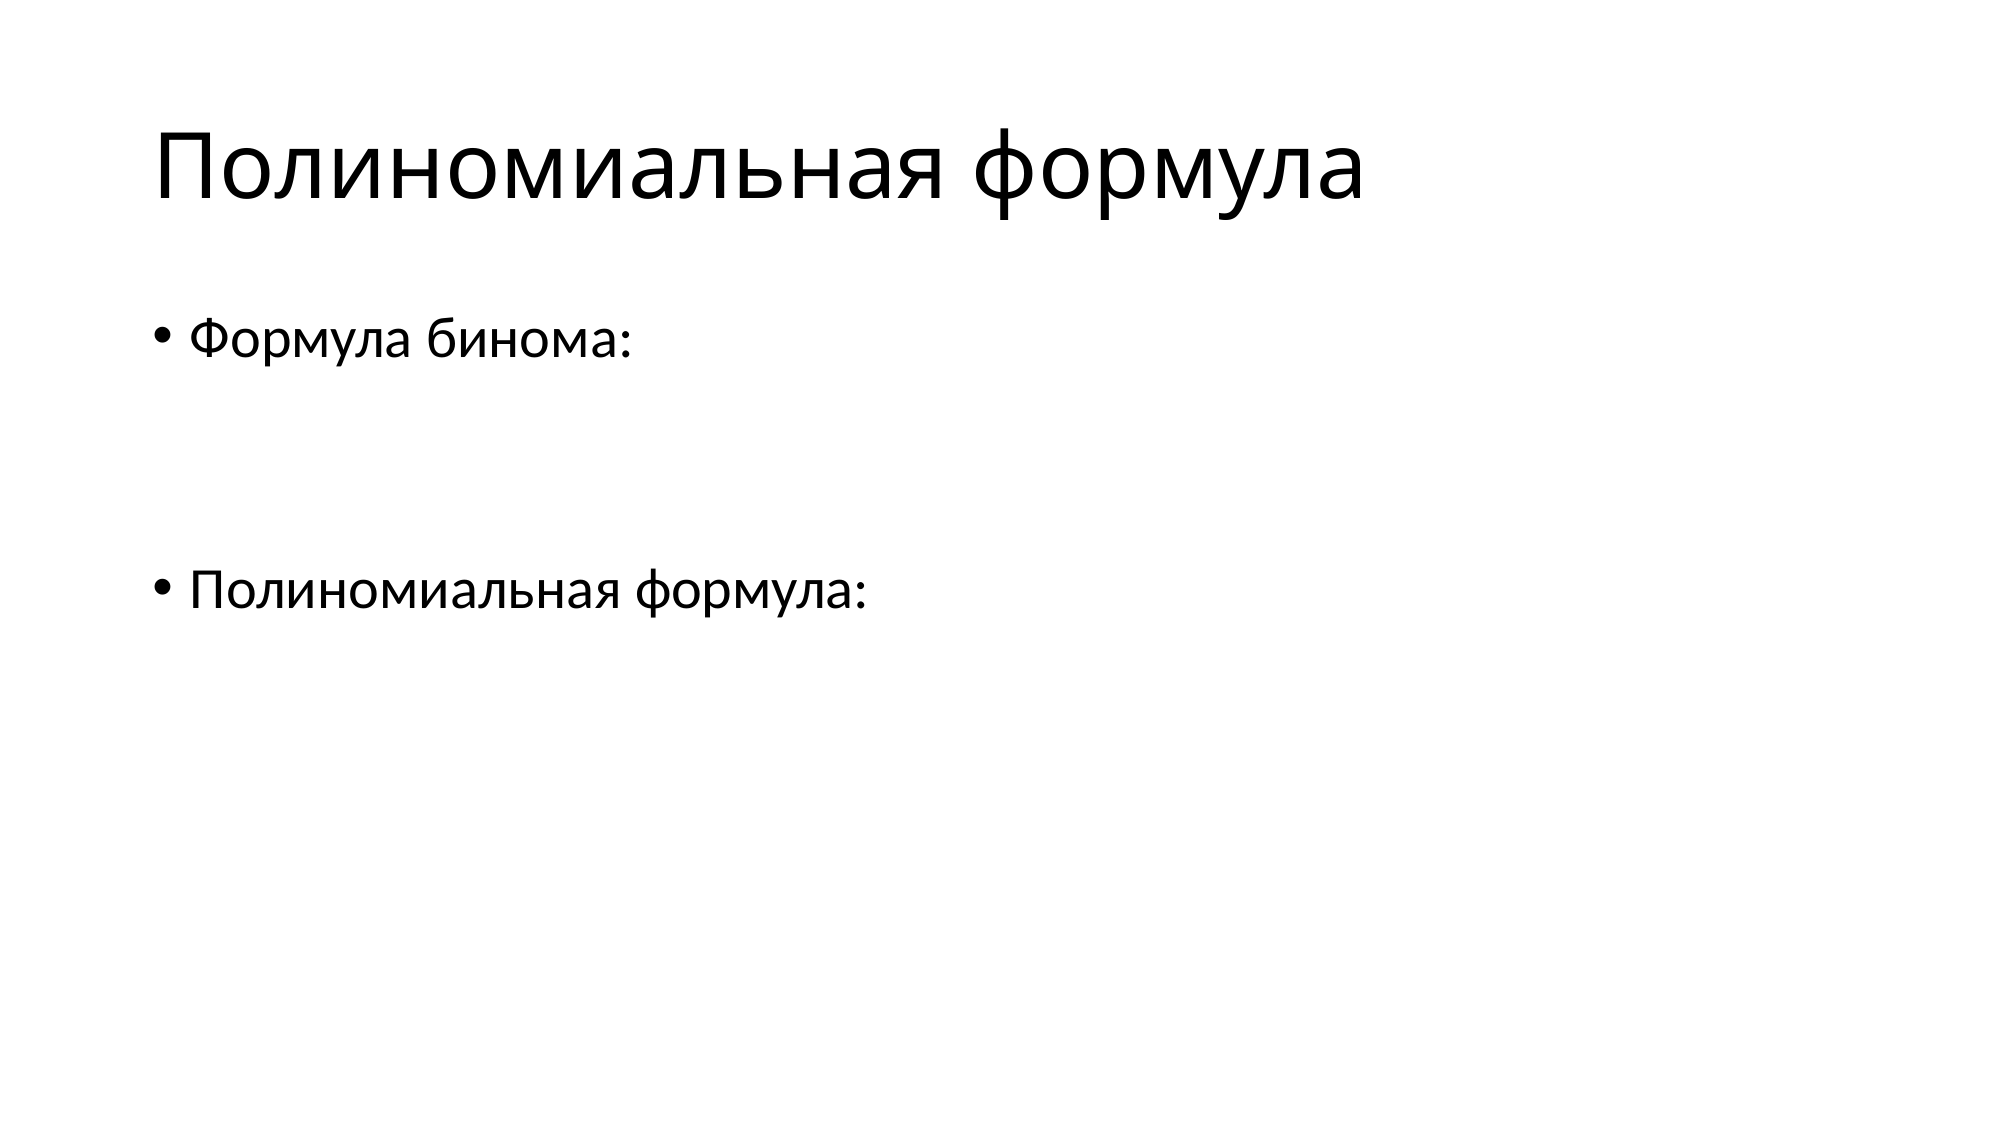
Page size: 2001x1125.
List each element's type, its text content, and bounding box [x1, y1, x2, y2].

title Полиномиальная формула [137, 59, 1863, 278]
